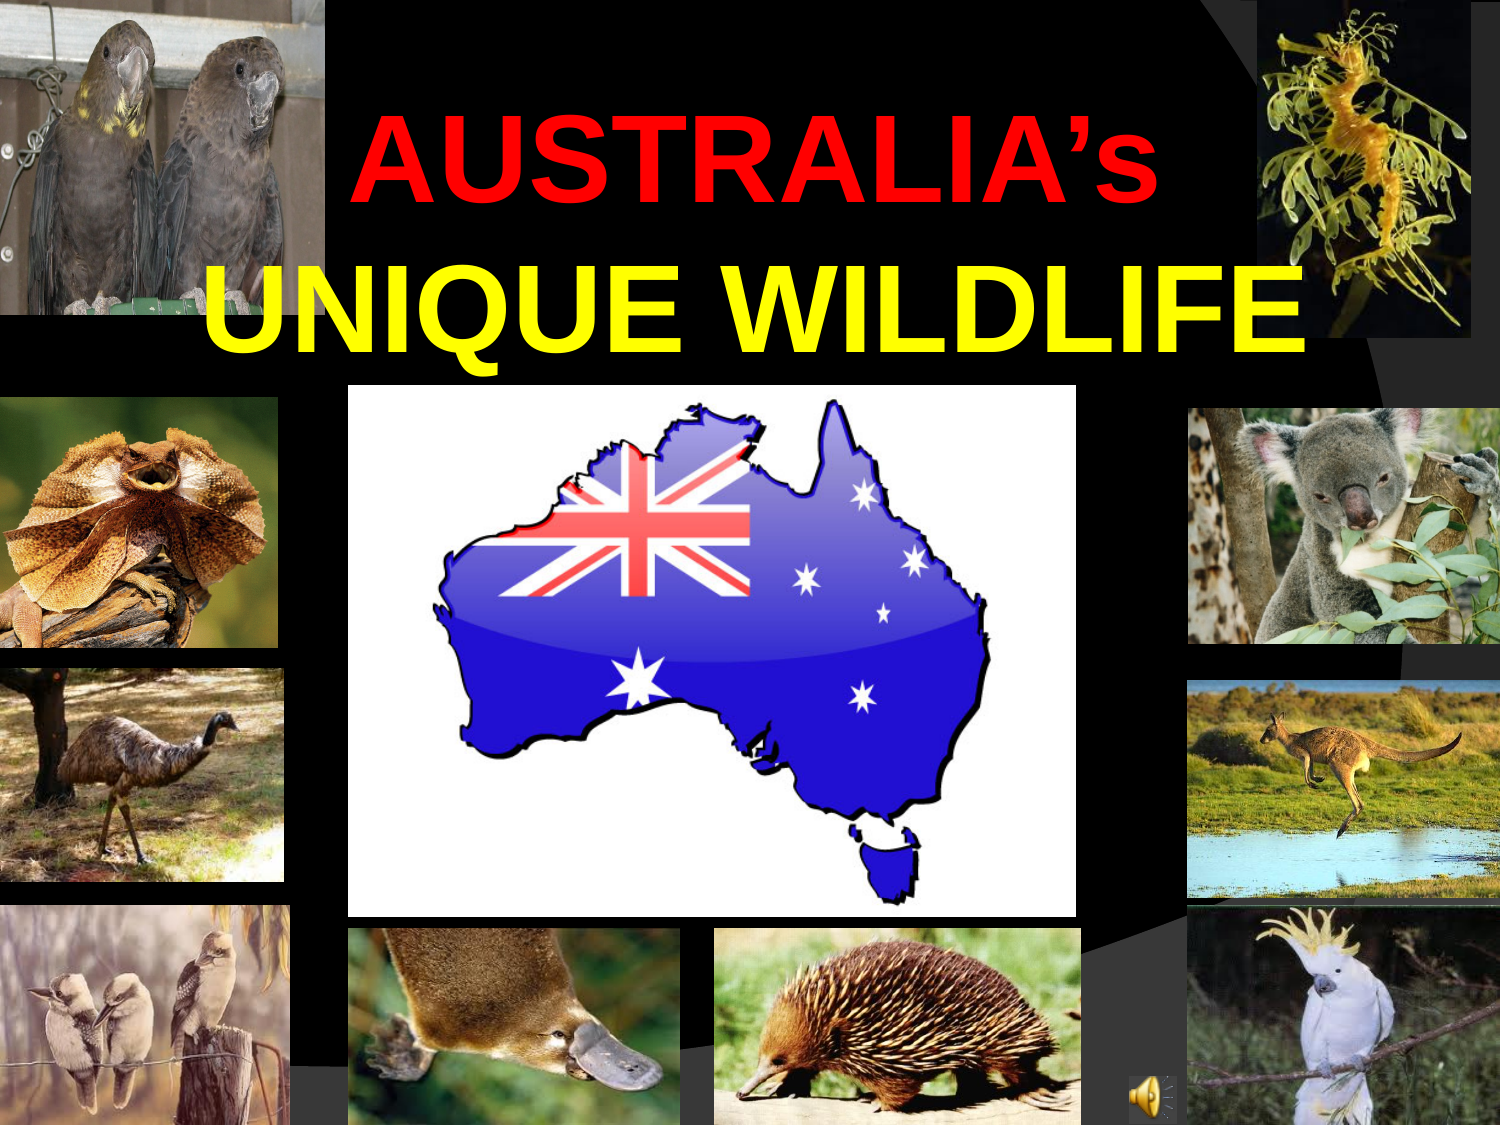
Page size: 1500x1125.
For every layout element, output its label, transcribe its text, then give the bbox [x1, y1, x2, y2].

picture [714, 928, 1081, 1125]
picture [0, 396, 278, 648]
picture [348, 385, 1076, 918]
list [1127, 1074, 1179, 1125]
picture [0, 0, 325, 315]
picture [1186, 904, 1500, 1125]
picture [1186, 680, 1500, 896]
picture [1188, 408, 1500, 644]
picture [0, 904, 290, 1125]
picture [348, 928, 680, 1125]
title AUSTRALIA’s UNIQUE WILDLIFE [75, 45, 1436, 409]
picture [1257, 0, 1471, 339]
picture [0, 668, 284, 882]
